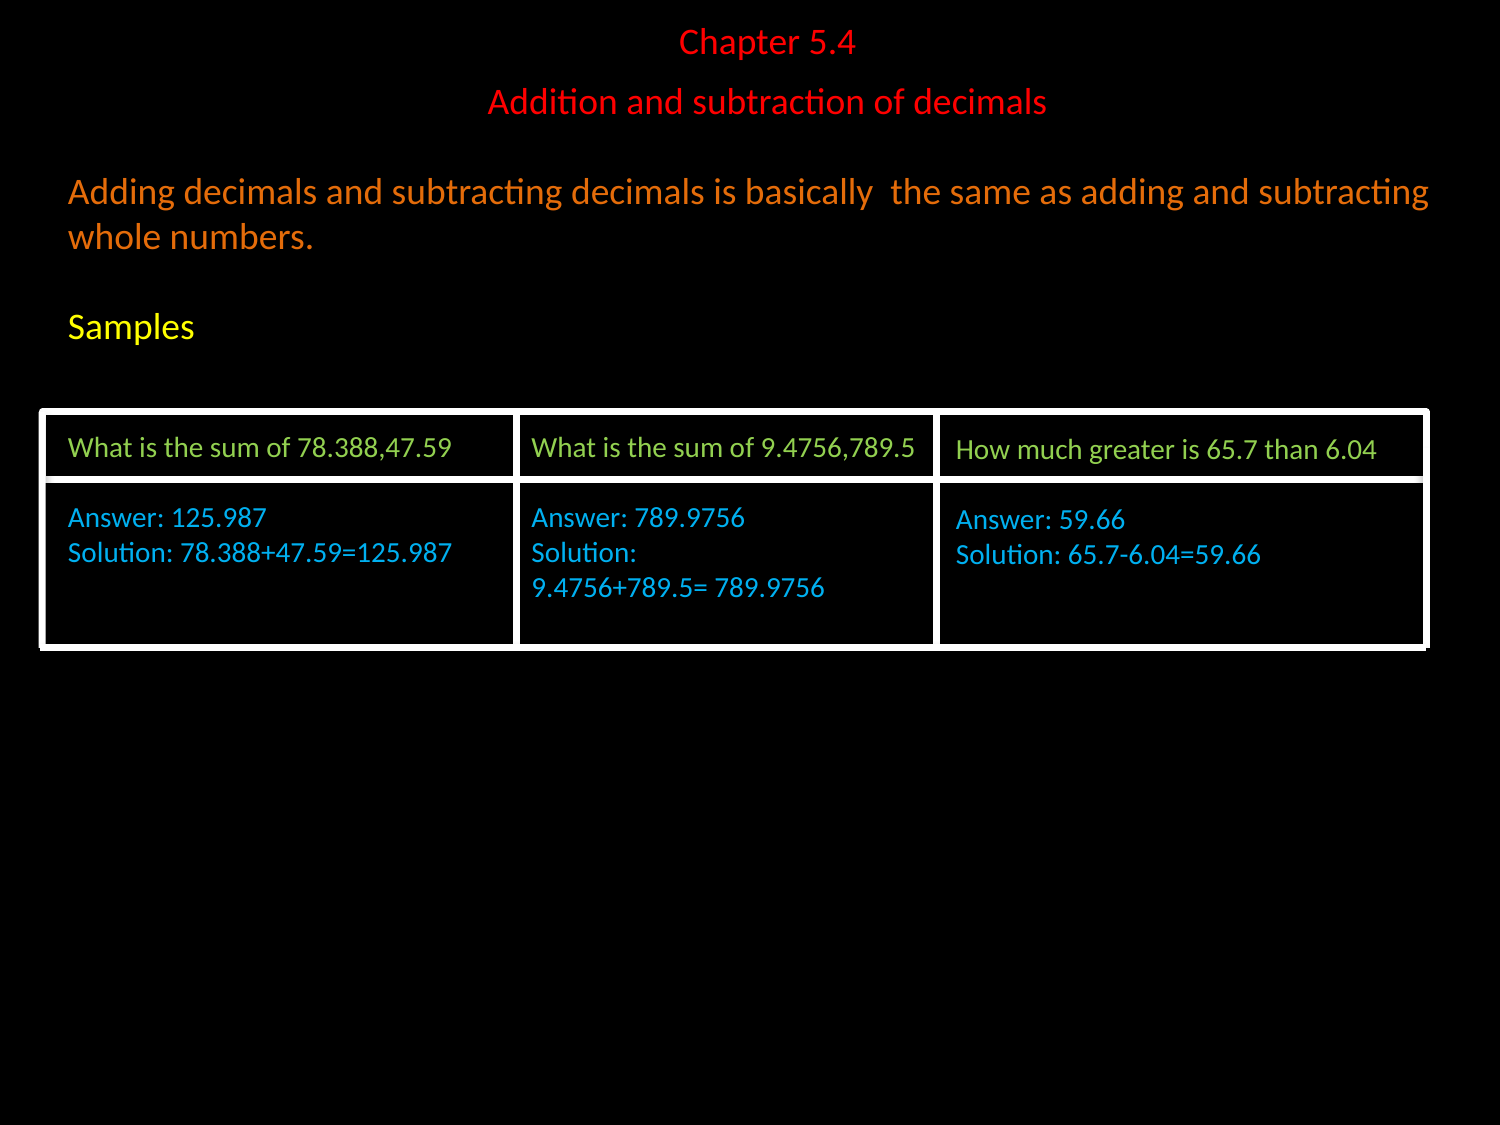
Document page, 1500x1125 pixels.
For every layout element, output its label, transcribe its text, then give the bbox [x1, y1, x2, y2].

text_box Chapter 5.4 [507, 9, 1028, 69]
text_box Addition and subtraction of decimals Adding decimals and subtracting decimals is basically the same as adding and subtracting whole numbers. Samples [53, 69, 1483, 445]
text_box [41, 410, 1427, 647]
